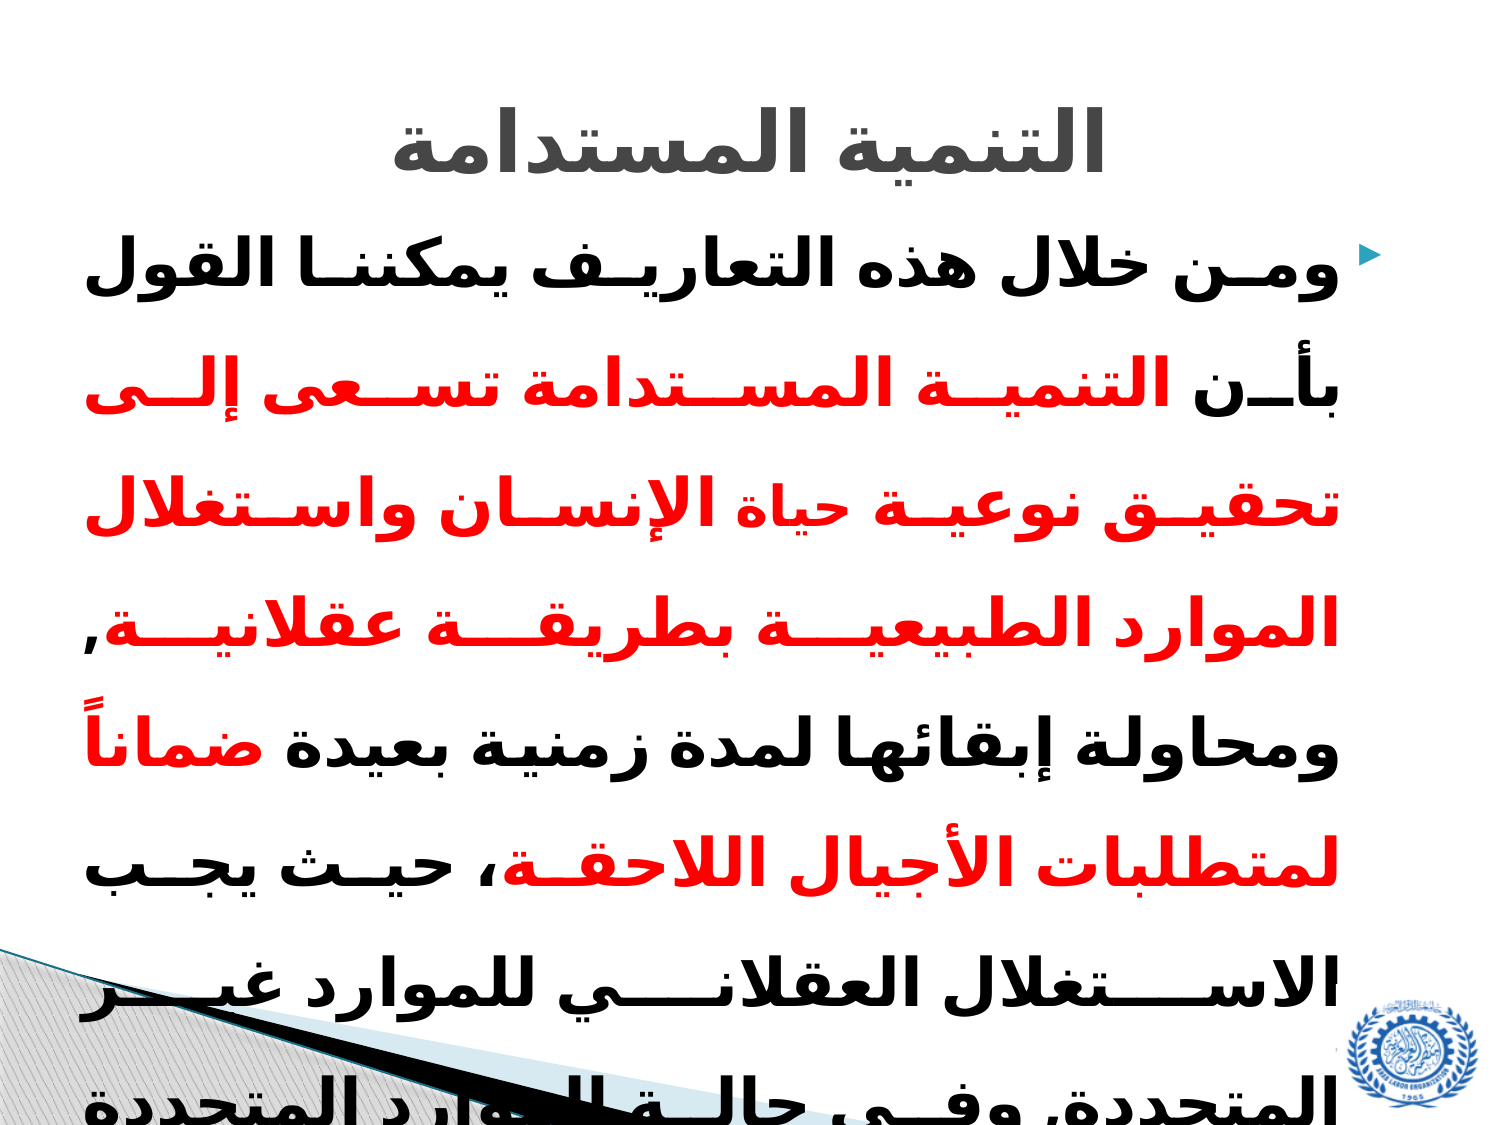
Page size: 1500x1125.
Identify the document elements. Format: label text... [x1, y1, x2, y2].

title التنمية المستدامة [75, 45, 1425, 233]
list ومن خلال هذه التعاريف يمكننا القول بأن التنمية المستدامة تسعى إلى تحقيق نوعية حياة الإنسان واستغلال الموارد الطبيعية بطريقة عقلانية, ومحاولة إبقائها لمدة زمنية بعيدة ضماناً لمتطلبات الأجيال اللاحقة، حيث يجب الاستغلال العقلاني للموارد غير المتجددة, وفي حالة الموارد المتجددة يجب ترشيد استخدامها مع محاولة إيجاد بدائل لهذه الموارد لتستغل فترة زمنية طويلة الأجل. [67, 172, 1418, 916]
picture [1335, 984, 1500, 1125]
